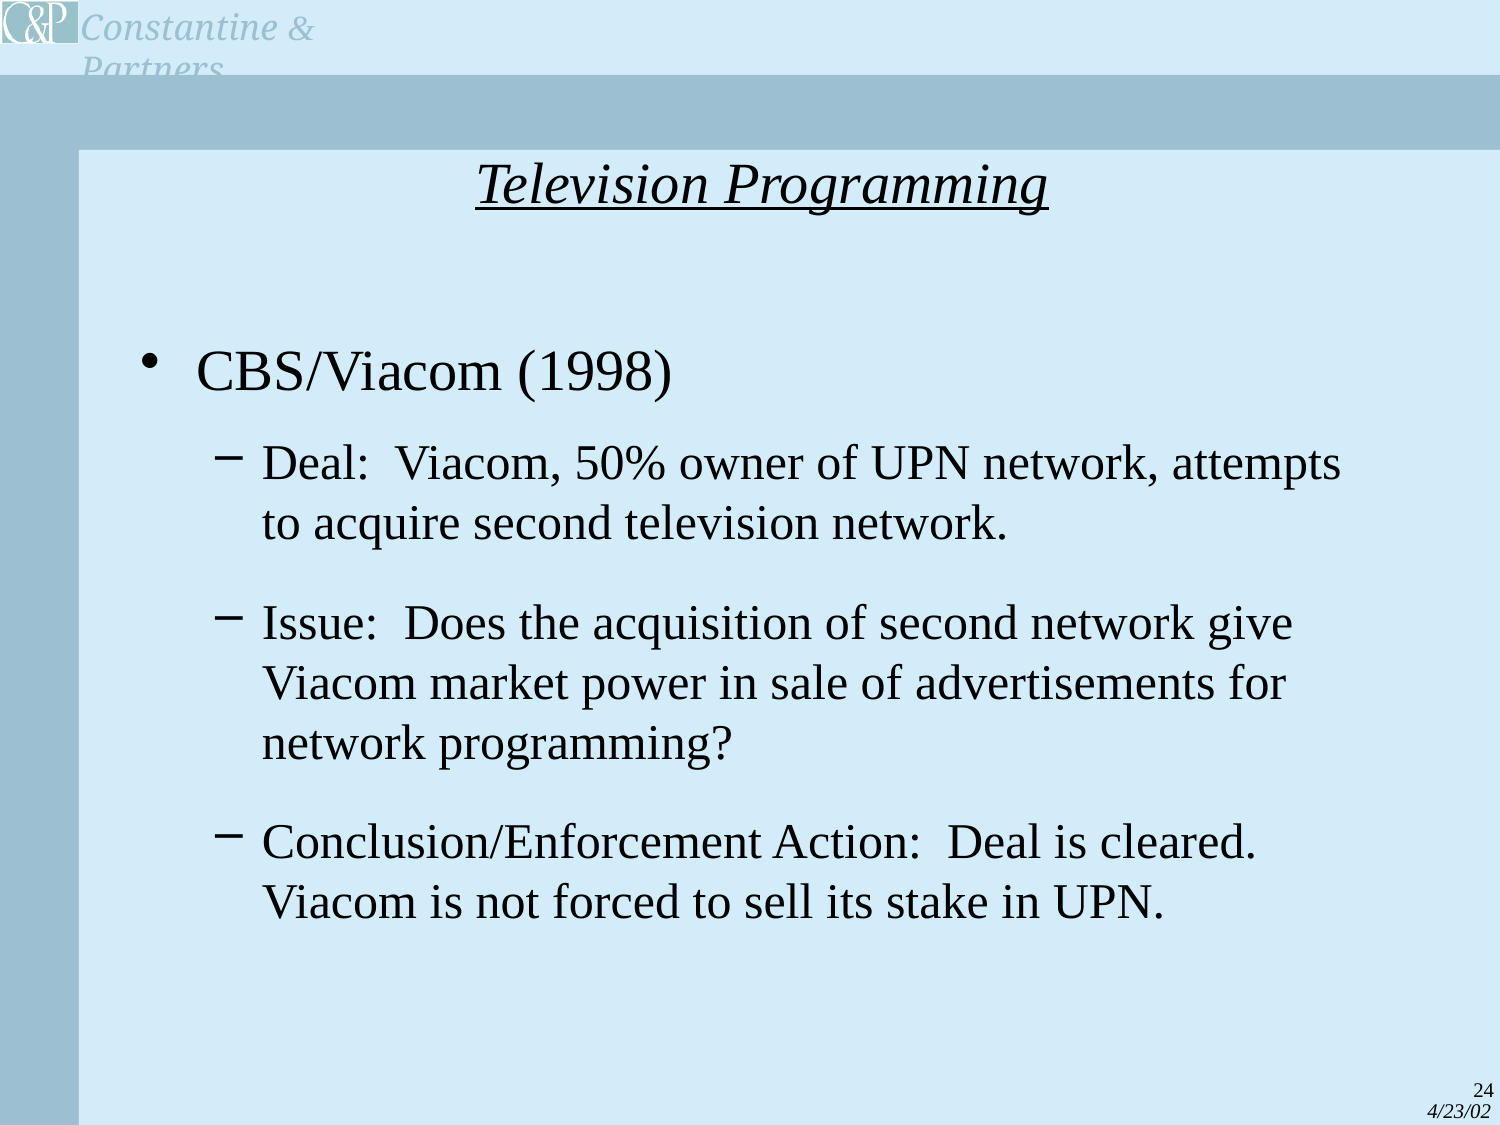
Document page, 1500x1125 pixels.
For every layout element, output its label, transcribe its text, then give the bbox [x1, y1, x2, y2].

title Television Programming [125, 137, 1400, 238]
list CBS/Viacom (1998) Deal: Viacom, 50% owner of UPN network, attempts to acquire second television network. Issue: Does the acquisition of second network give Viacom market power in sale of advertisements for network programming? Conclusion/Enforcement Action: Deal is cleared. Viacom is not forced to sell its stake in UPN. [125, 324, 1400, 1000]
